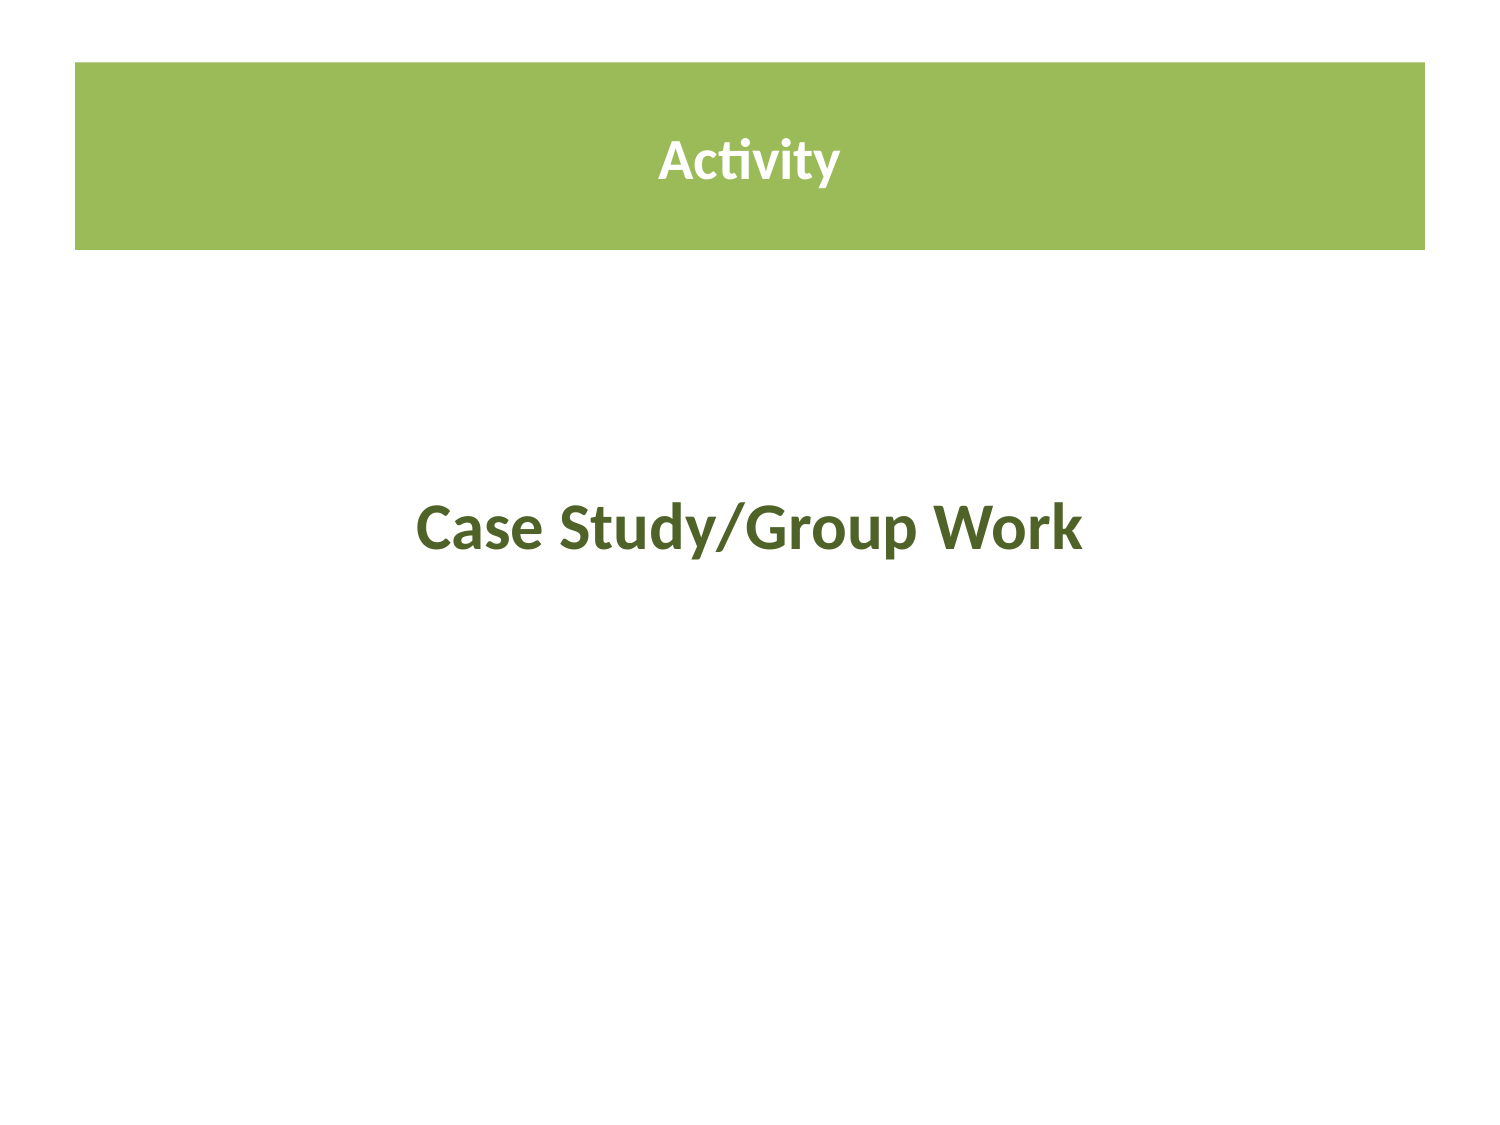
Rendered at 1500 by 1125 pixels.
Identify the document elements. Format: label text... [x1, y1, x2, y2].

title Activity [75, 62, 1425, 250]
list Case Study/Group Work [75, 474, 1425, 1005]
